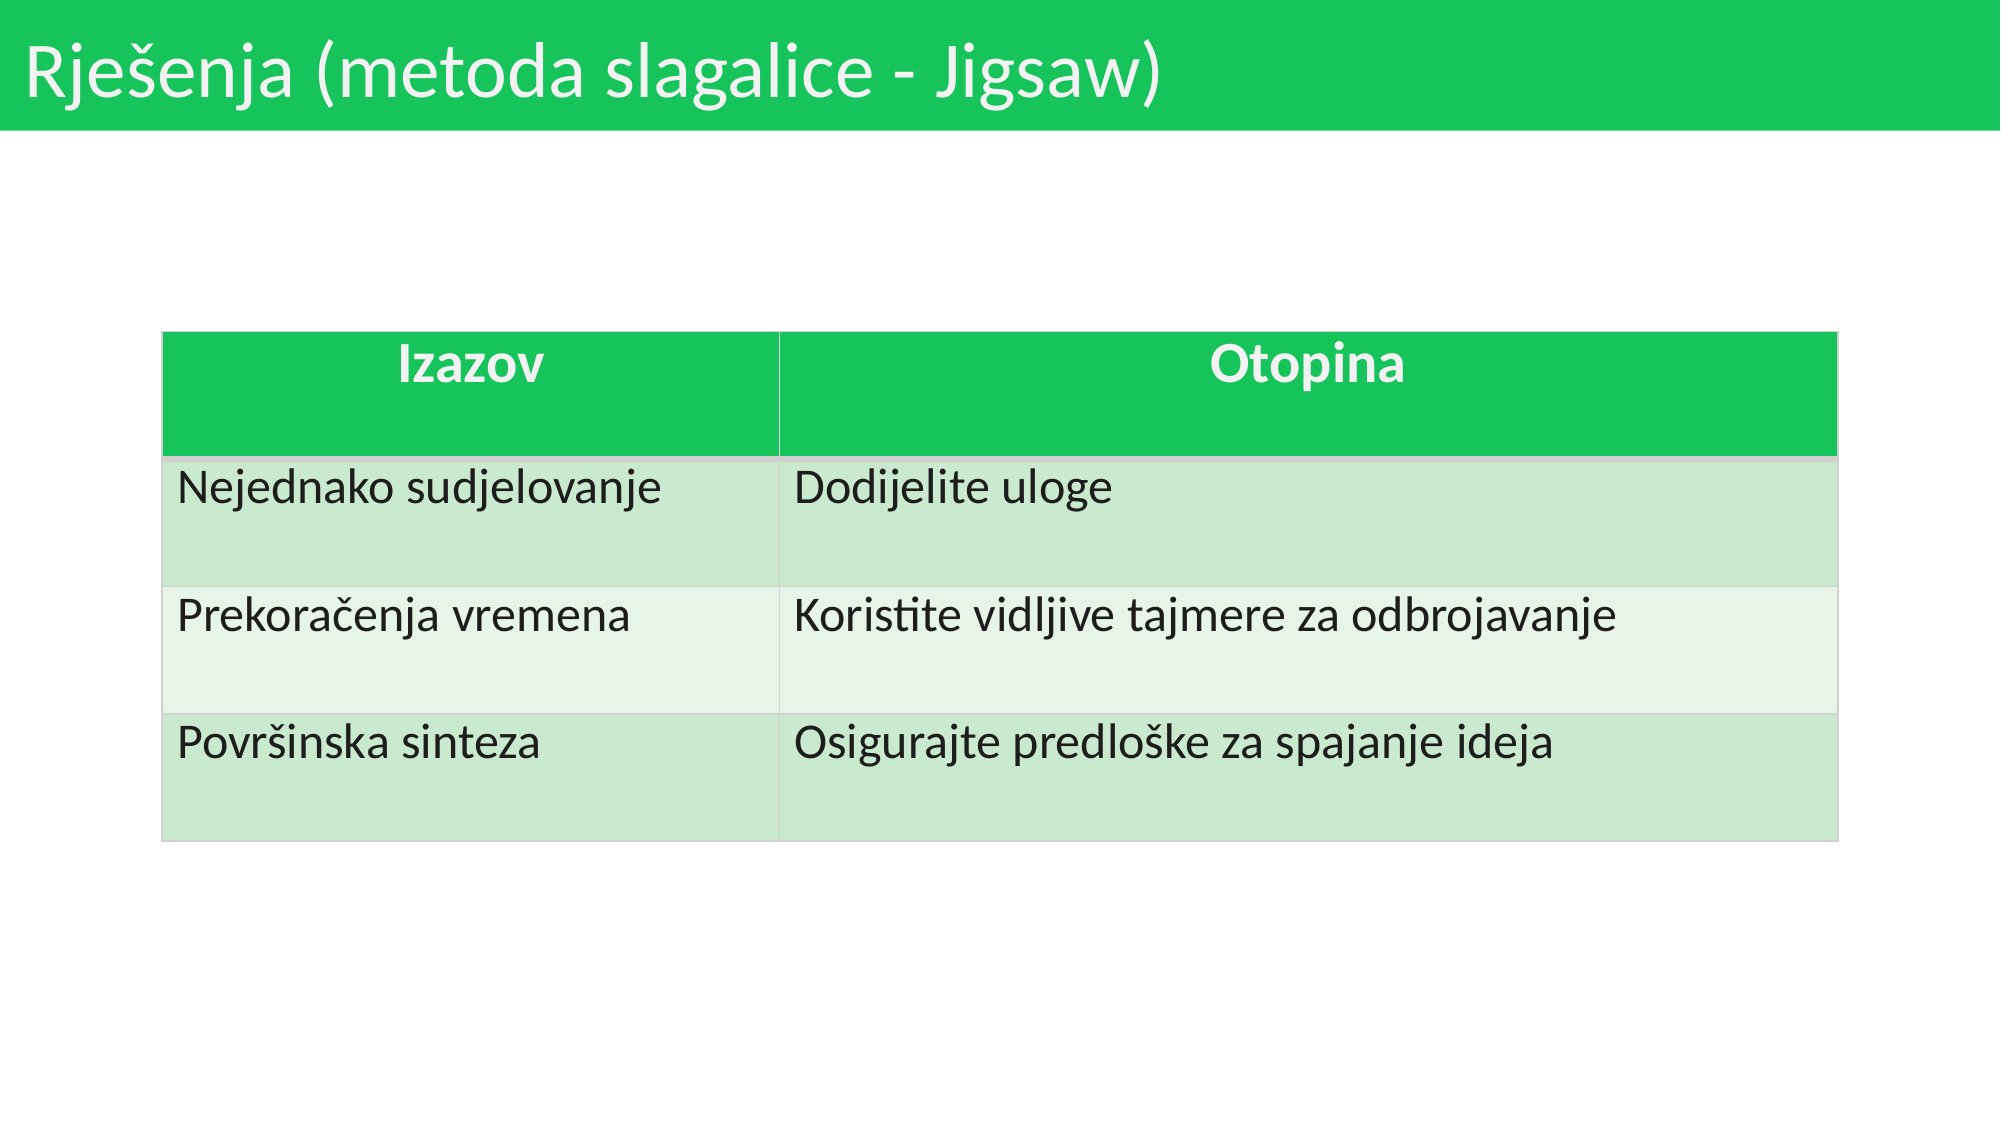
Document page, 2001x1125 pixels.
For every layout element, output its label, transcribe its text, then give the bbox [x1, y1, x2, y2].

table_cell Nejednako sudjelovanje [163, 462, 779, 586]
table_cell Koristite vidljive tajmere za odbrojavanje [780, 587, 1837, 713]
table_header Otopina [780, 332, 1837, 456]
table_cell Površinska sinteza [163, 715, 779, 840]
table_cell Prekoračenja vremena [163, 587, 779, 713]
title Rješenja (metoda slagalice - Jigsaw) [16, 13, 1976, 131]
table_cell Osigurajte predloške za spajanje ideja [780, 715, 1837, 840]
table_header Izazov [163, 332, 779, 456]
table_cell Dodijelite uloge [780, 462, 1837, 586]
